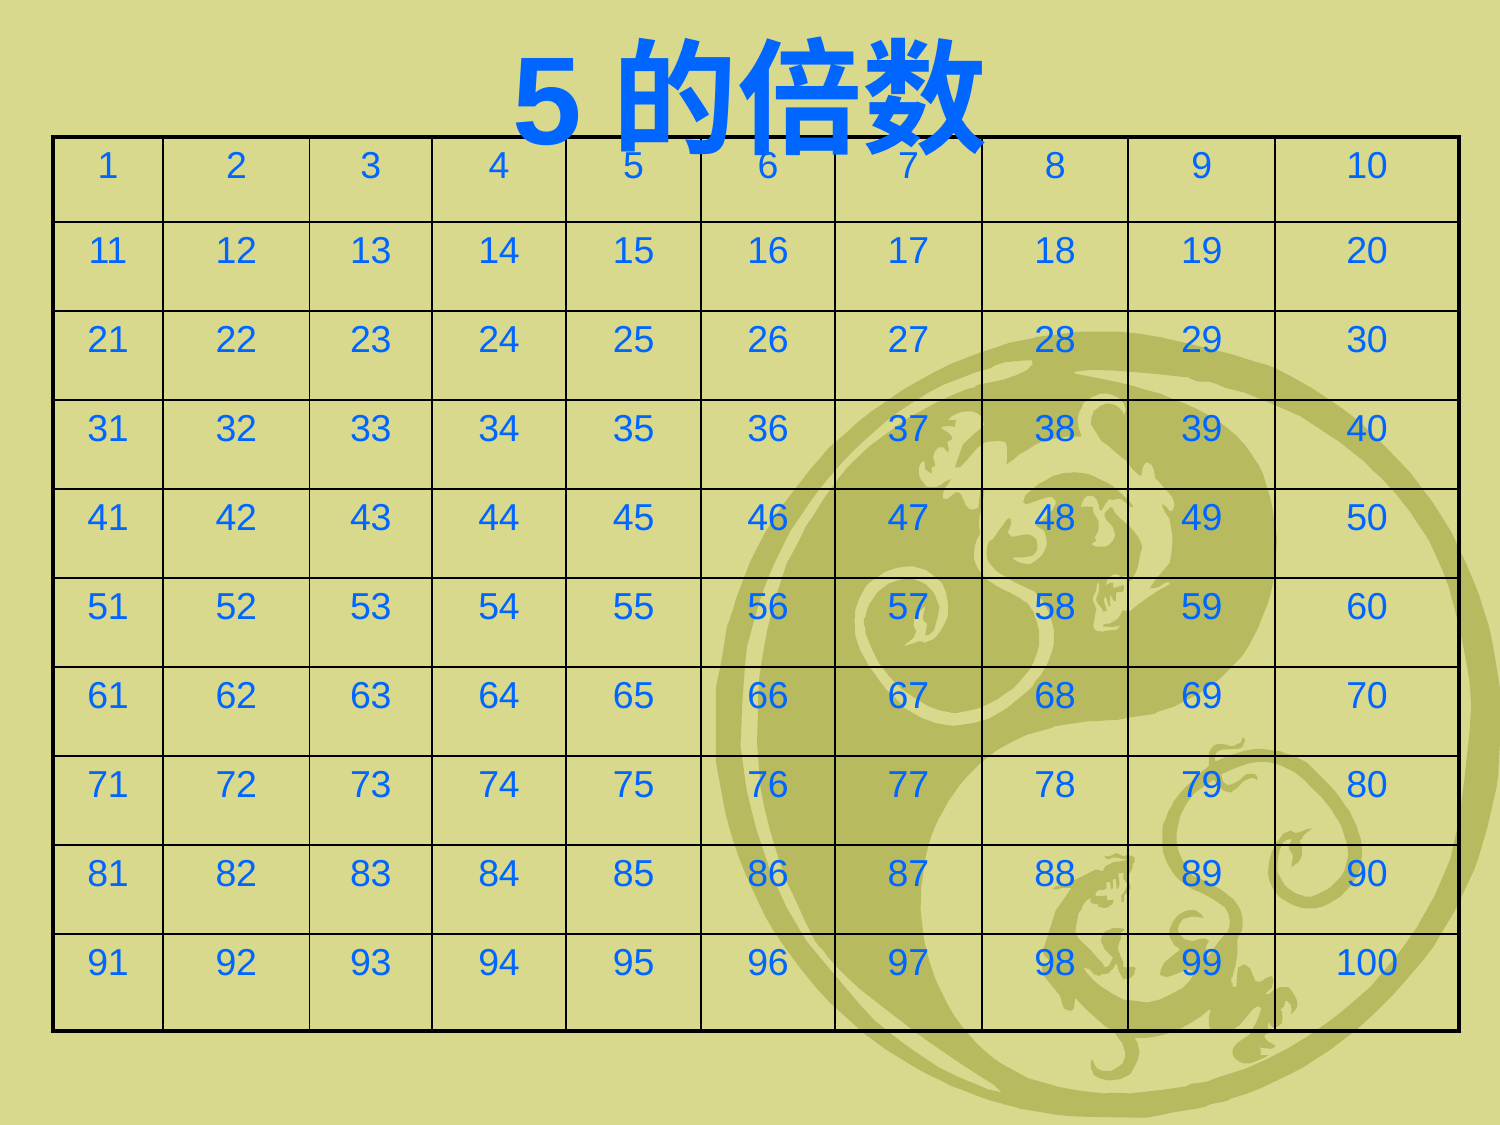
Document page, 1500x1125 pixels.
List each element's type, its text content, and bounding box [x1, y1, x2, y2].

table_cell 33 [310, 401, 431, 488]
table_cell 22 [164, 312, 309, 399]
table_cell 25 [567, 312, 700, 399]
table_cell 86 [702, 846, 834, 933]
table_cell 56 [702, 579, 834, 666]
table_cell 94 [433, 935, 565, 1029]
table_cell 17 [836, 223, 981, 310]
table_cell 65 [567, 668, 700, 755]
table_cell 30 [1276, 312, 1457, 399]
table_cell 79 [1129, 757, 1274, 844]
table_cell 98 [983, 935, 1127, 1029]
table_cell 70 [1276, 668, 1457, 755]
table_cell 81 [55, 846, 162, 933]
table_cell 45 [567, 490, 700, 577]
table_cell 43 [310, 490, 431, 577]
table_header 6 [702, 146, 834, 221]
table_header 4 [433, 146, 565, 221]
table_cell 29 [1129, 312, 1274, 399]
table_header 3 [310, 146, 431, 221]
table_header 10 [1276, 139, 1457, 221]
table_cell 59 [1129, 579, 1274, 666]
table_header 5 [567, 146, 700, 221]
table_cell 19 [1129, 223, 1274, 310]
table_cell 72 [164, 757, 309, 844]
table_cell 69 [1129, 668, 1274, 755]
table_cell 23 [310, 312, 431, 399]
table_cell 71 [55, 757, 162, 844]
table_cell 26 [702, 312, 834, 399]
table_cell 44 [433, 490, 565, 577]
table_cell 78 [983, 757, 1127, 844]
table_cell 73 [310, 757, 431, 844]
table_cell 21 [55, 312, 162, 399]
table_cell 31 [55, 401, 162, 488]
table_cell 20 [1276, 223, 1457, 310]
table_cell 27 [836, 312, 981, 399]
table_cell 35 [567, 401, 700, 488]
table_cell 87 [836, 846, 981, 933]
table_cell 58 [983, 579, 1127, 666]
table_cell 63 [310, 668, 431, 755]
table_cell 95 [567, 935, 700, 1029]
table_cell 46 [702, 490, 834, 577]
table_cell 55 [567, 579, 700, 666]
table_header 1 [55, 139, 162, 221]
table_cell 28 [983, 312, 1127, 399]
table_cell 64 [433, 668, 565, 755]
table_header 8 [983, 146, 1127, 221]
table_cell 11 [55, 223, 162, 310]
table_cell 47 [836, 490, 981, 577]
table_cell 41 [55, 490, 162, 577]
table_cell 62 [164, 668, 309, 755]
table_cell 84 [433, 846, 565, 933]
table_cell 77 [836, 757, 981, 844]
table_cell 76 [702, 757, 834, 844]
table_cell 82 [164, 846, 309, 933]
table_cell 16 [702, 223, 834, 310]
table_cell 18 [983, 223, 1127, 310]
table_cell 32 [164, 401, 309, 488]
table_cell 85 [567, 846, 700, 933]
table_cell 68 [983, 668, 1127, 755]
table_cell 66 [702, 668, 834, 755]
table_cell 50 [1276, 490, 1457, 577]
table_cell 38 [983, 401, 1127, 488]
table_cell 15 [567, 223, 700, 310]
table_cell 37 [836, 401, 981, 488]
table_header 2 [164, 146, 309, 221]
table_cell 90 [1276, 846, 1457, 933]
table_cell 49 [1129, 490, 1274, 577]
table_cell 88 [983, 846, 1127, 933]
table_cell 61 [55, 668, 162, 755]
table_cell 74 [433, 757, 565, 844]
table_cell 91 [55, 935, 162, 1029]
table_cell 67 [836, 668, 981, 755]
title 5的倍数 [74, 44, 1426, 146]
table_cell 52 [164, 579, 309, 666]
table_cell 40 [1276, 401, 1457, 488]
table_cell 48 [983, 490, 1127, 577]
table_cell 53 [310, 579, 431, 666]
table_header 7 [836, 146, 981, 221]
table_cell 34 [433, 401, 565, 488]
table_cell 39 [1129, 401, 1274, 488]
table_cell 92 [164, 935, 309, 1029]
table_cell 57 [836, 579, 981, 666]
table_cell 14 [433, 223, 565, 310]
table_cell 60 [1276, 579, 1457, 666]
table_cell 80 [1276, 757, 1457, 844]
table_cell 75 [567, 757, 700, 844]
table_cell 96 [702, 935, 834, 1029]
table_cell 100 [1276, 935, 1457, 1029]
table_cell 24 [433, 312, 565, 399]
table_cell 97 [836, 935, 981, 1029]
table_cell 13 [310, 223, 431, 310]
table_cell 12 [164, 223, 309, 310]
table_cell 89 [1129, 846, 1274, 933]
table_cell 83 [310, 846, 431, 933]
table_cell 93 [310, 935, 431, 1029]
table_cell 99 [1129, 935, 1274, 1029]
table_cell 42 [164, 490, 309, 577]
table_cell 51 [55, 579, 162, 666]
table_cell 36 [702, 401, 834, 488]
table_cell 54 [433, 579, 565, 666]
table_header 9 [1129, 146, 1274, 221]
